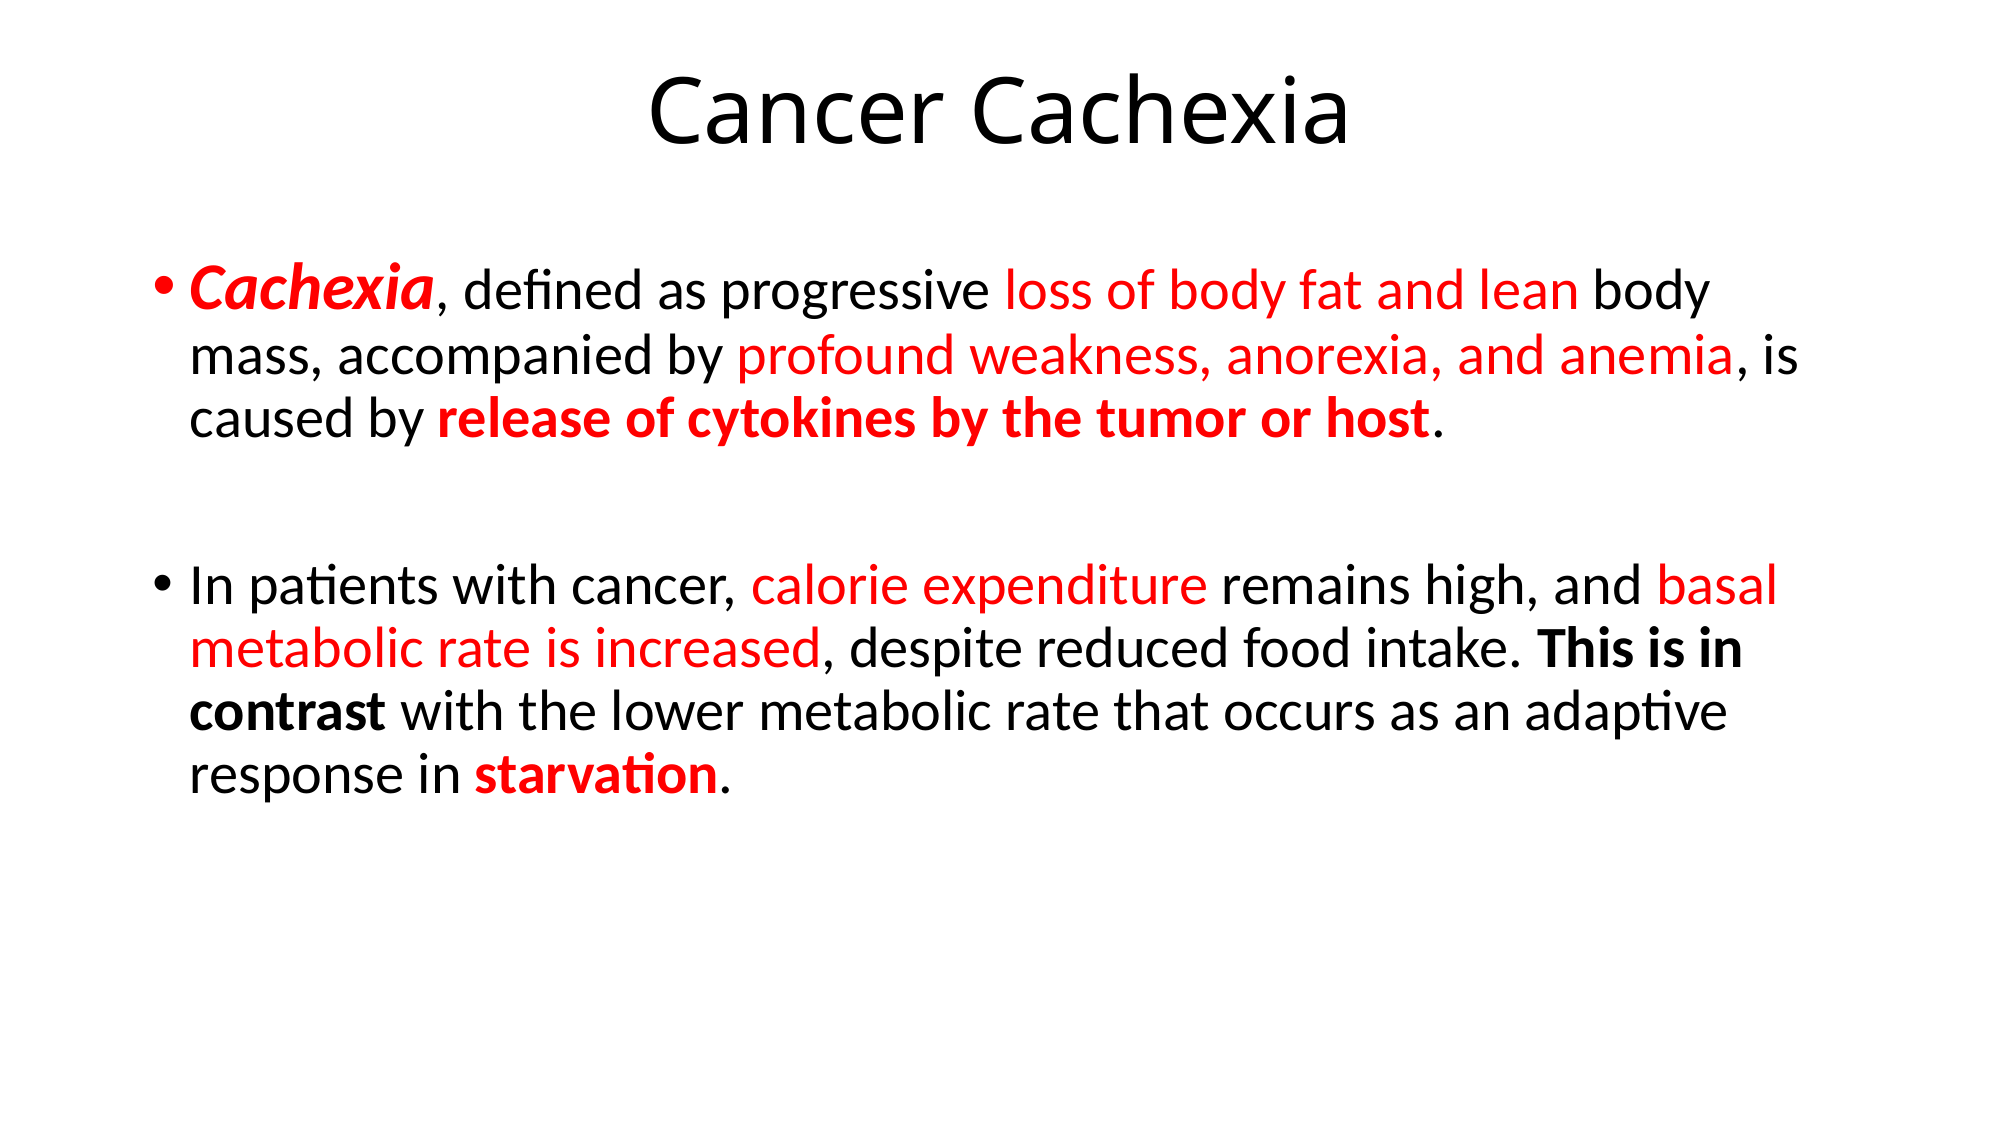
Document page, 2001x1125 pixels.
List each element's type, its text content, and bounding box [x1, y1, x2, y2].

list Cachexia, defined as progressive loss of body fat and lean body mass, accompanied by profound weakness, anorexia, and anemia, is caused by release of cytokines by the tumor or host. In patients with cancer, calorie expenditure remains high, and basal metabolic rate is increased, despite reduced food intake. This is in contrast with the lower metabolic rate that occurs as an adaptive response in starvation. [137, 244, 1863, 934]
title Cancer Cachexia [137, 59, 1863, 244]
